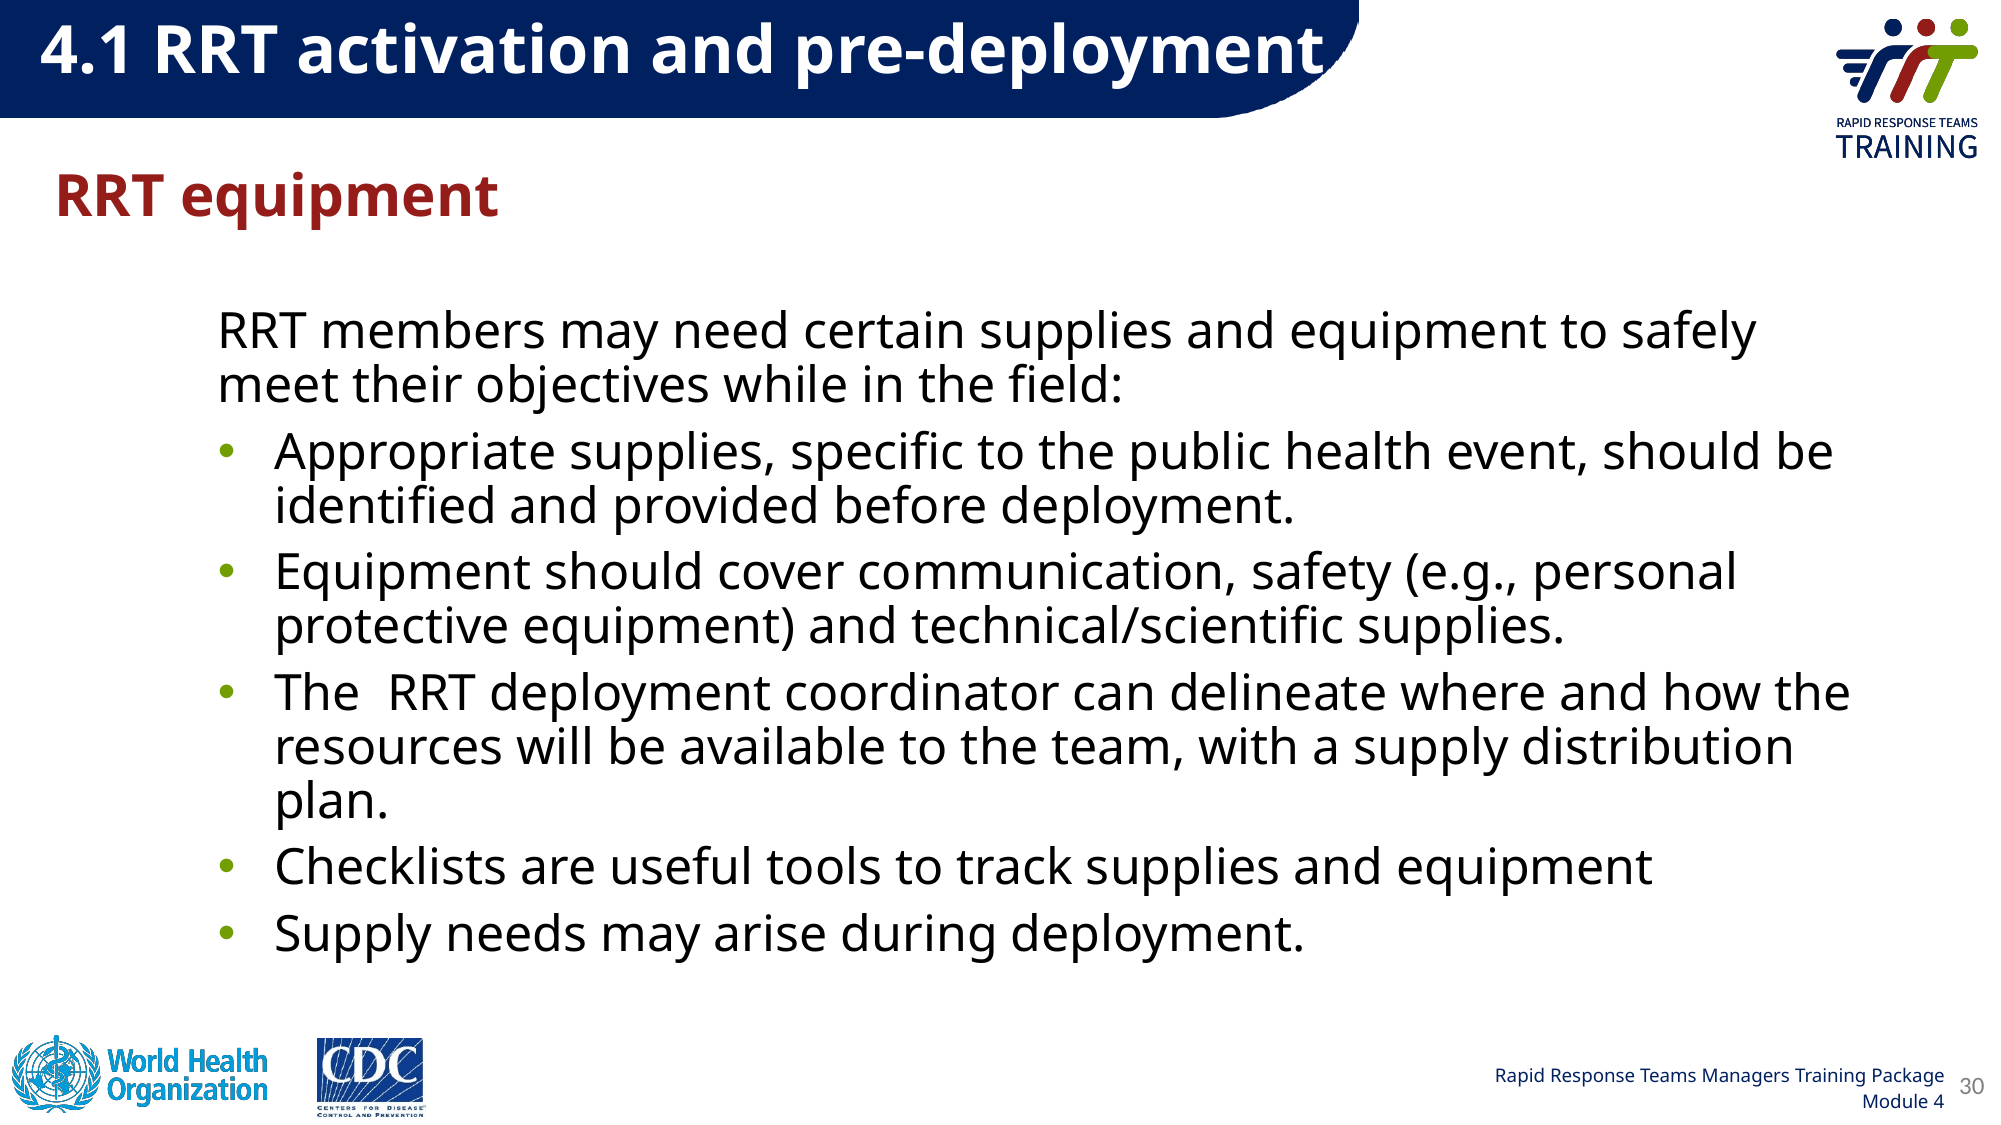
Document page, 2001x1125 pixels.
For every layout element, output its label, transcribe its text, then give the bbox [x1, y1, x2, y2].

text_box 4.1 RRT activation and pre-deployment [25, 0, 1374, 95]
picture [46, 1056, 54, 1062]
picture [12, 1035, 54, 1068]
picture [40, 1062, 47, 1070]
picture [317, 1062, 426, 1117]
picture [34, 1054, 43, 1078]
title RRT equipment [46, 144, 634, 252]
picture [24, 1054, 36, 1087]
picture [36, 1088, 78, 1105]
picture [0, 0, 1359, 118]
picture [59, 1035, 267, 1113]
picture [30, 1083, 37, 1091]
picture [1835, 19, 1978, 167]
picture [22, 1062, 26, 1077]
picture [50, 1108, 62, 1113]
picture [71, 1053, 90, 1091]
slide_number 30 [1926, 1062, 2000, 1120]
picture [12, 1083, 48, 1113]
list RRT members may need certain supplies and equipment to safely meet their objectives while in the field: Appropriate supplies, specific to the public health event, should be identified and provided before deployment. Equipment should cover communication, safety (e.g., personal protective equipment) and technical/scientific supplies. The RRT deployment coordinator can delineate where and how the resources will be available to the team, with a supply distribution plan. Checklists are useful tools to track supplies and equipment Supply needs may arise during deployment. [177, 297, 1890, 1062]
